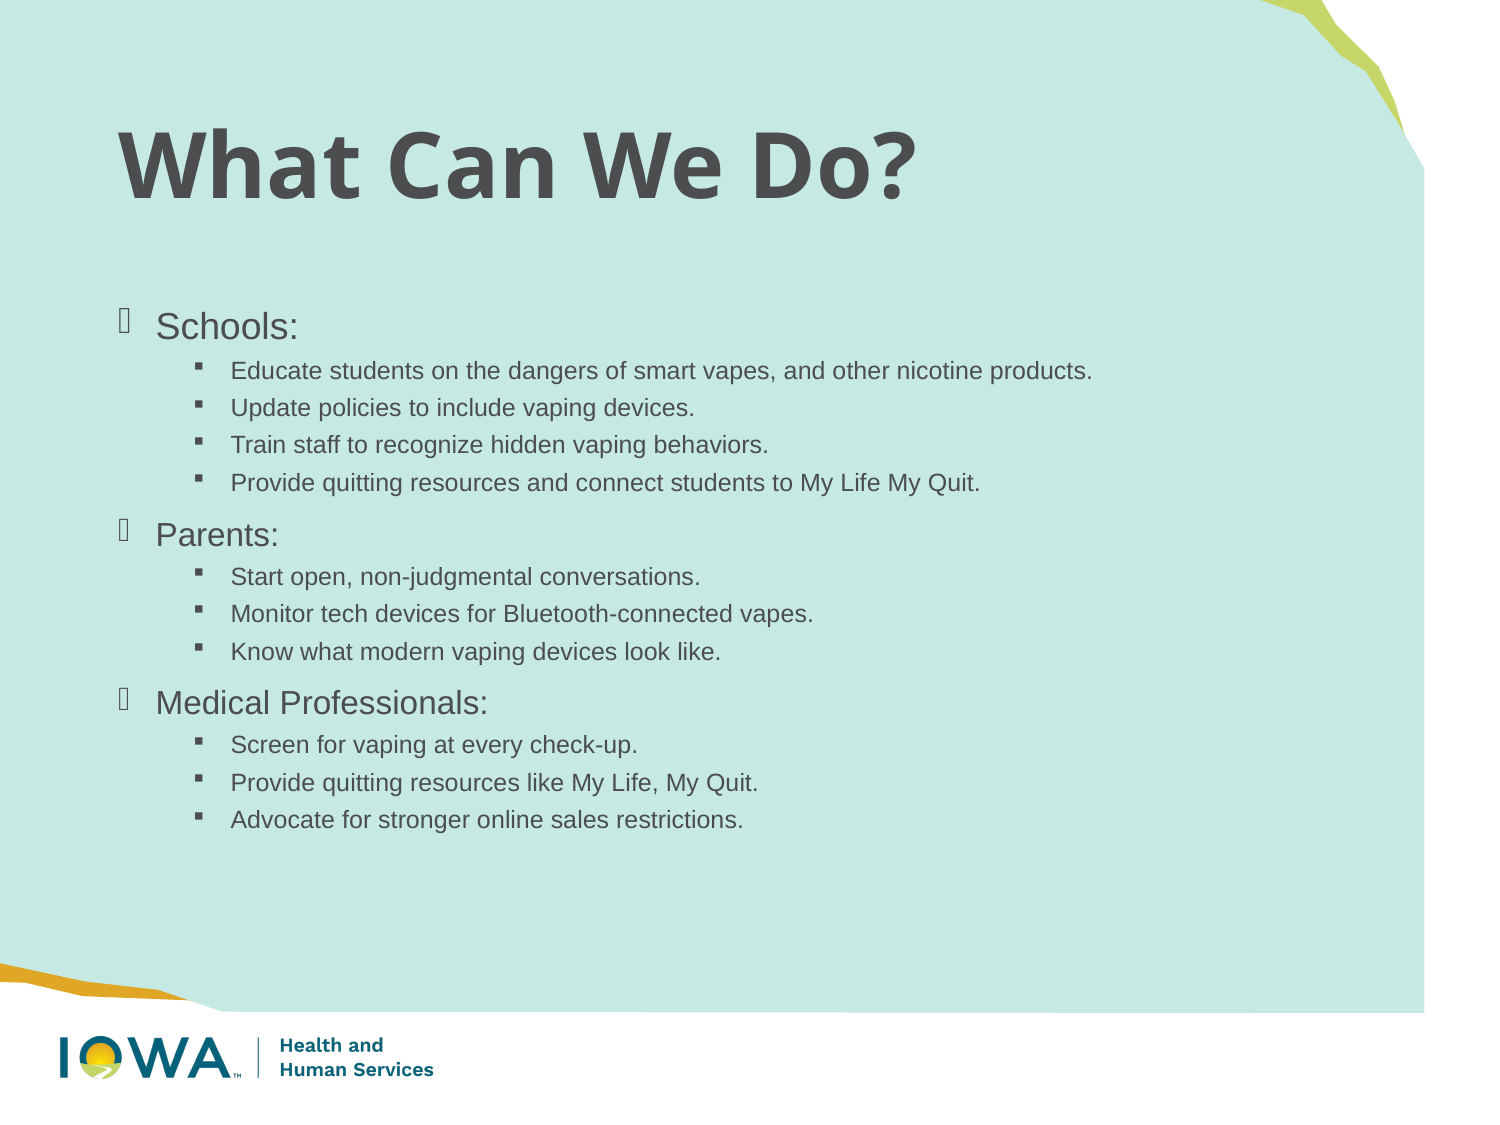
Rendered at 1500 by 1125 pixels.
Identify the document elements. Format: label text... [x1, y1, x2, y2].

title What Can We Do? [103, 59, 1397, 278]
picture [60, 1036, 434, 1079]
list Schools: Educate students on the dangers of smart vapes, and other nicotine products. Update policies to include vaping devices. Train staff to recognize hidden vaping behaviors. Provide quitting resources and connect students to My Life My Quit. Parents: Start open, non-judgmental conversations. Monitor tech devices for Bluetooth-connected vapes. Know what modern vaping devices look like. Medical Professionals: Screen for vaping at every check-up. Provide quitting resources like My Life, My Quit. Advocate for stronger online sales restrictions. [103, 299, 1397, 1014]
